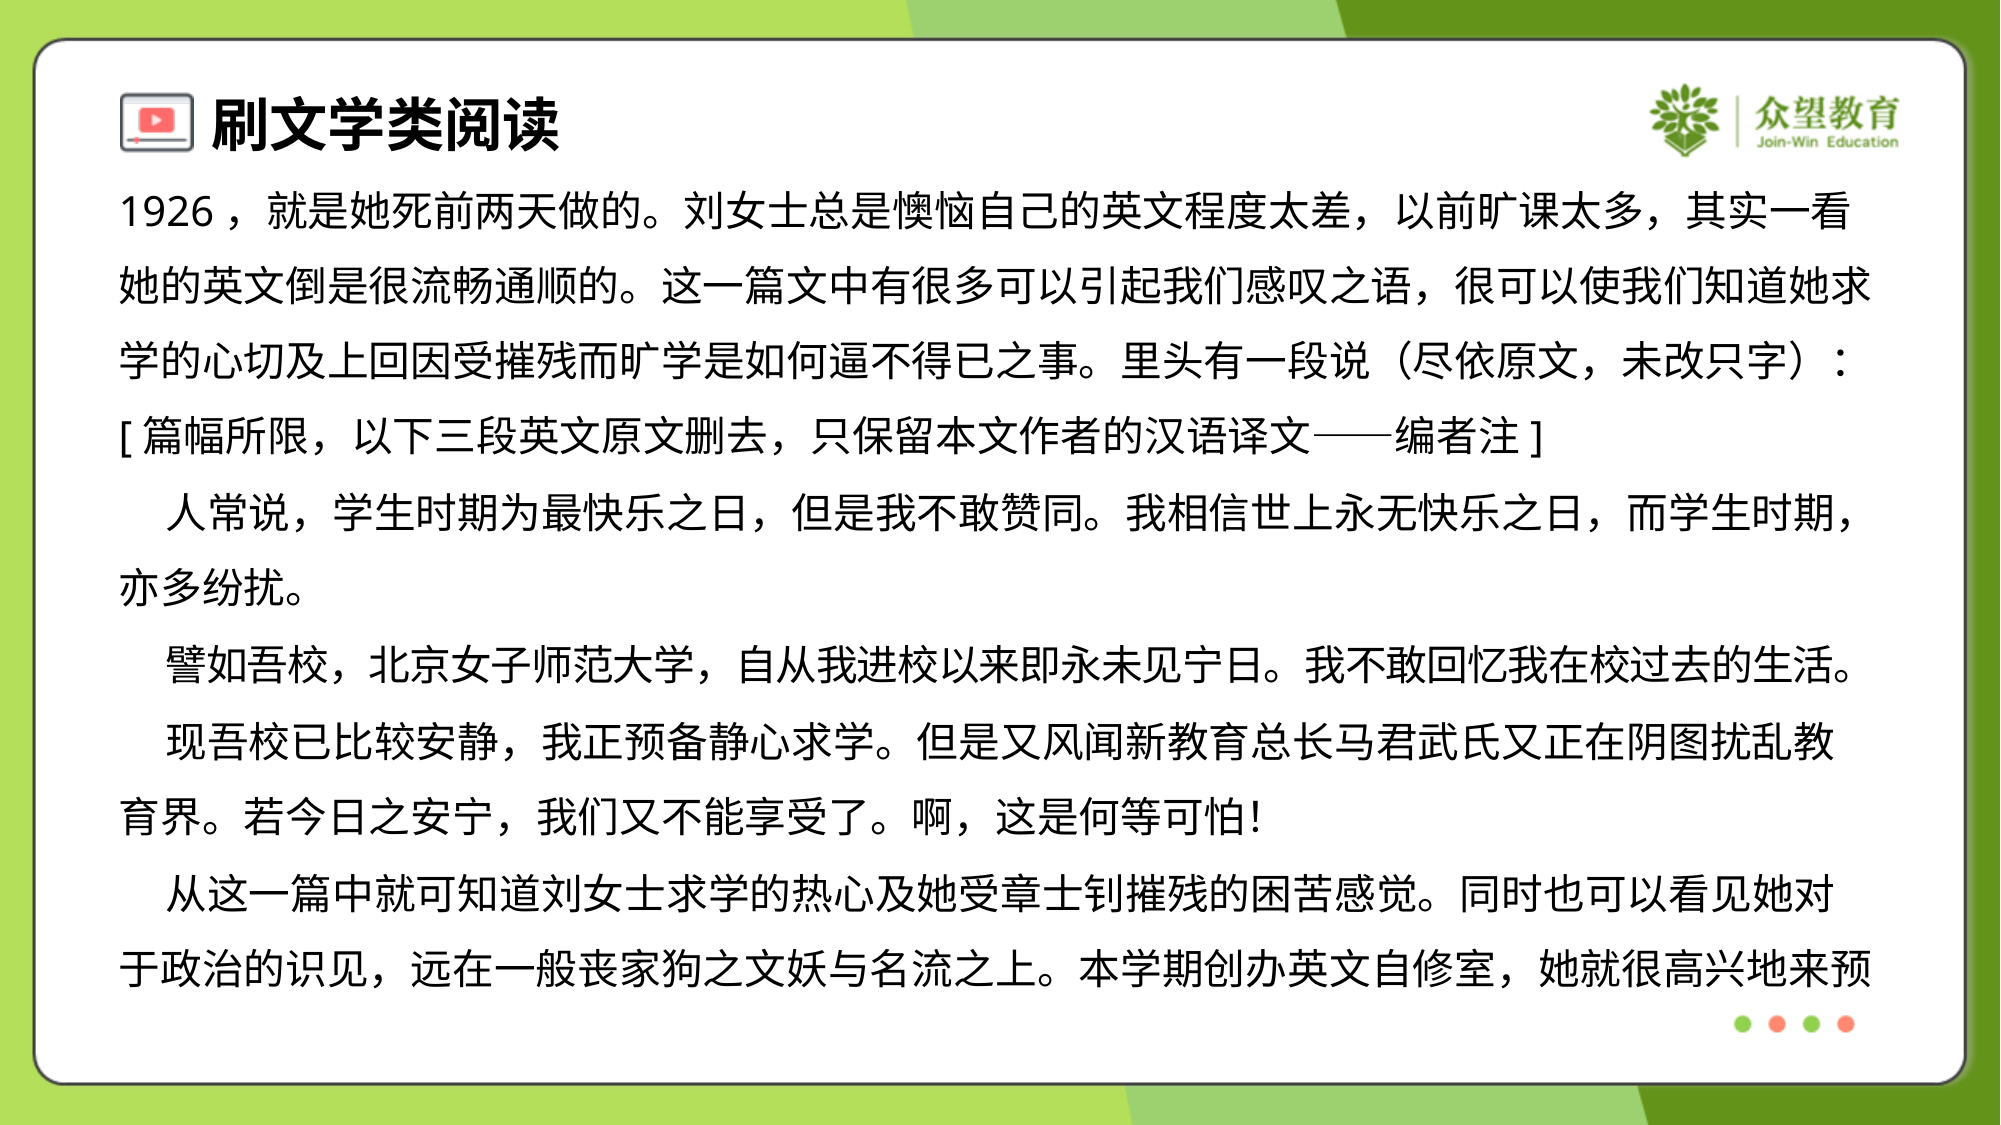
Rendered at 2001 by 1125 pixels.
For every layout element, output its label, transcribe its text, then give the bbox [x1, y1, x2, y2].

picture [0, 0, 2000, 1125]
text_box 1926，就是她死前两天做的。刘女士总是懊恼自己的英文程度太差，以前旷课太多，其实一看 她的英文倒是很流畅通顺的。这一篇文中有很多可以引起我们感叹之语，很可以使我们知道她求 学的心切及上回因受摧残而旷学是如何逼不得已之事。里头有一段说（尽依原文，未改只字）： [篇幅所限，以下三段英文原文删去，只保留本文作者的汉语译文——编者注] 人常说，学生时期为最快乐之日，但是我不敢赞同。我相信世上永无快乐之日，而学生时期， 亦多纷扰。 譬如吾校，北京女子师范大学，自从我进校以来即永未见宁日。我不敢回忆我在校过去的生活。 现吾校已比较安静，我正预备静心求学。但是又风闻新教育总长马君武氏又正在阴图扰乱教 育界。若今日之安宁，我们又不能享受了。啊，这是何等可怕！ 从这一篇中就可知道刘女士求学的热心及她受章士钊摧残的困苦感觉。同时也可以看见她对 于政治的识见，远在一般丧家狗之文妖与名流之上。本学期创办英文自修室，她就很高兴地来预 [118, 159, 1883, 993]
